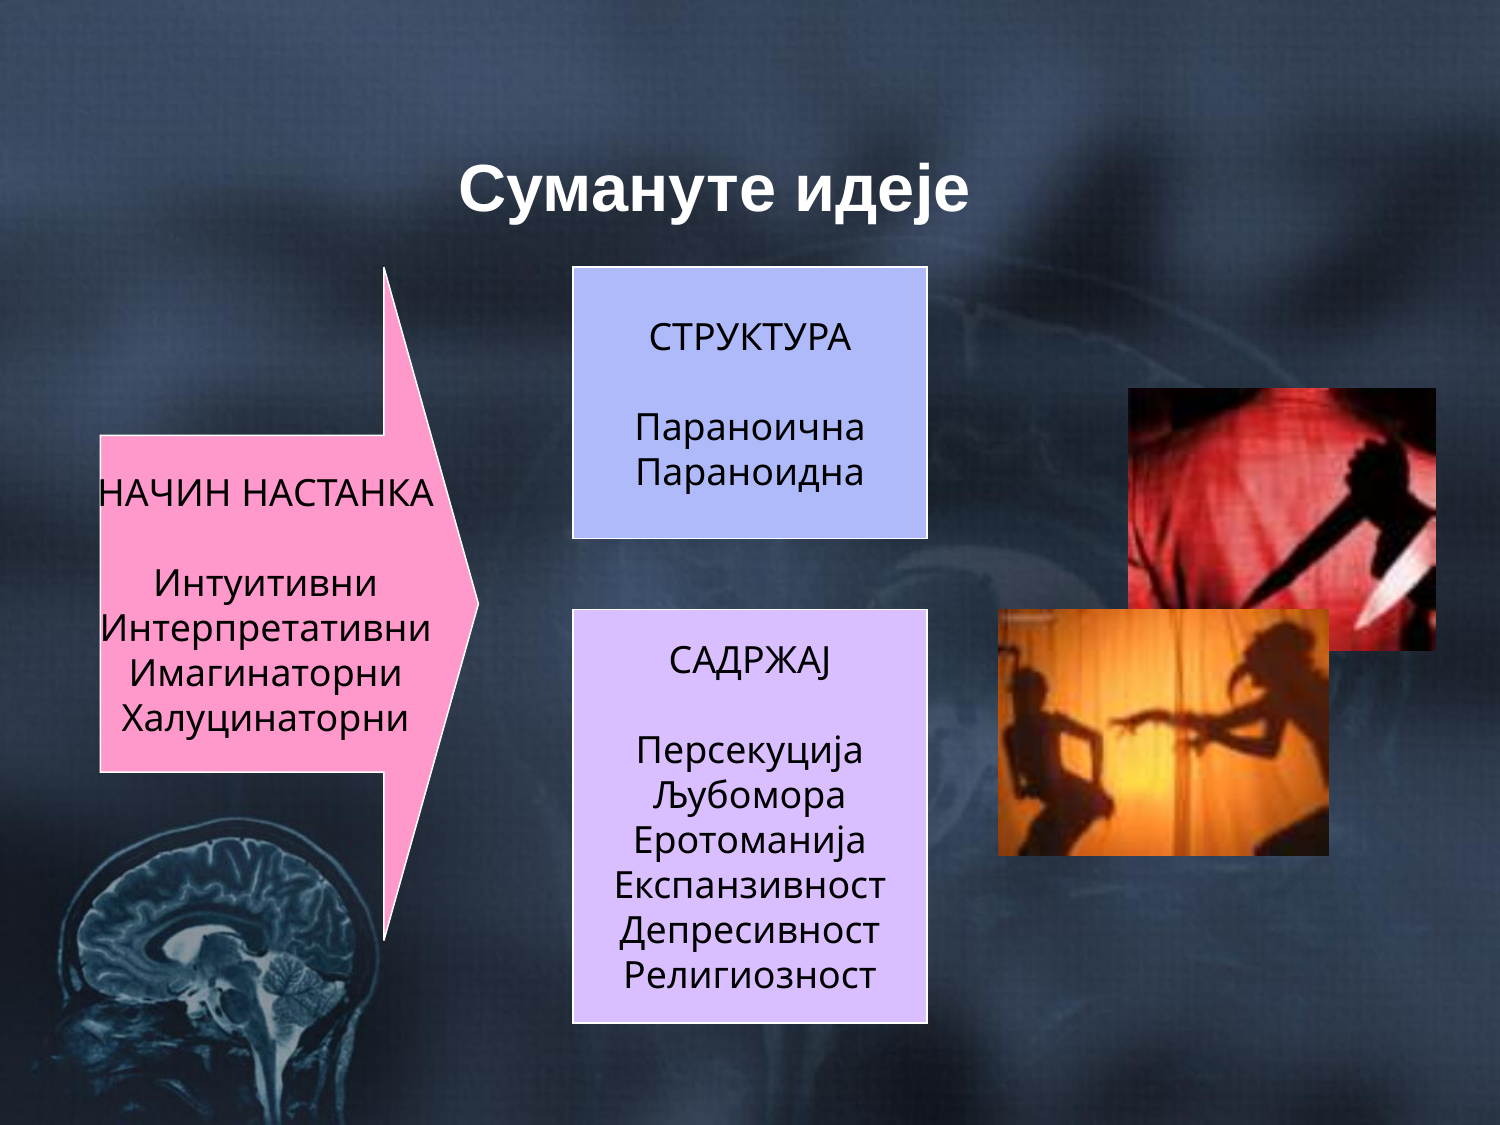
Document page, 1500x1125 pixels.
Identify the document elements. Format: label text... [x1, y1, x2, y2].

picture [0, 0, 1500, 1125]
text_box НАЧИН НАСТАНКА Интуитивни Интерпретативни Имагинаторни Халуцинаторни [100, 267, 479, 941]
title Сумануте идеје [443, 44, 1480, 233]
text_box СТРУКТУРА Параноична Параноидна [572, 267, 927, 539]
text_box САДРЖАЈ Персекуција Љубомора Еротоманија Експанзивност Депресивност Религиозност [572, 609, 927, 1024]
